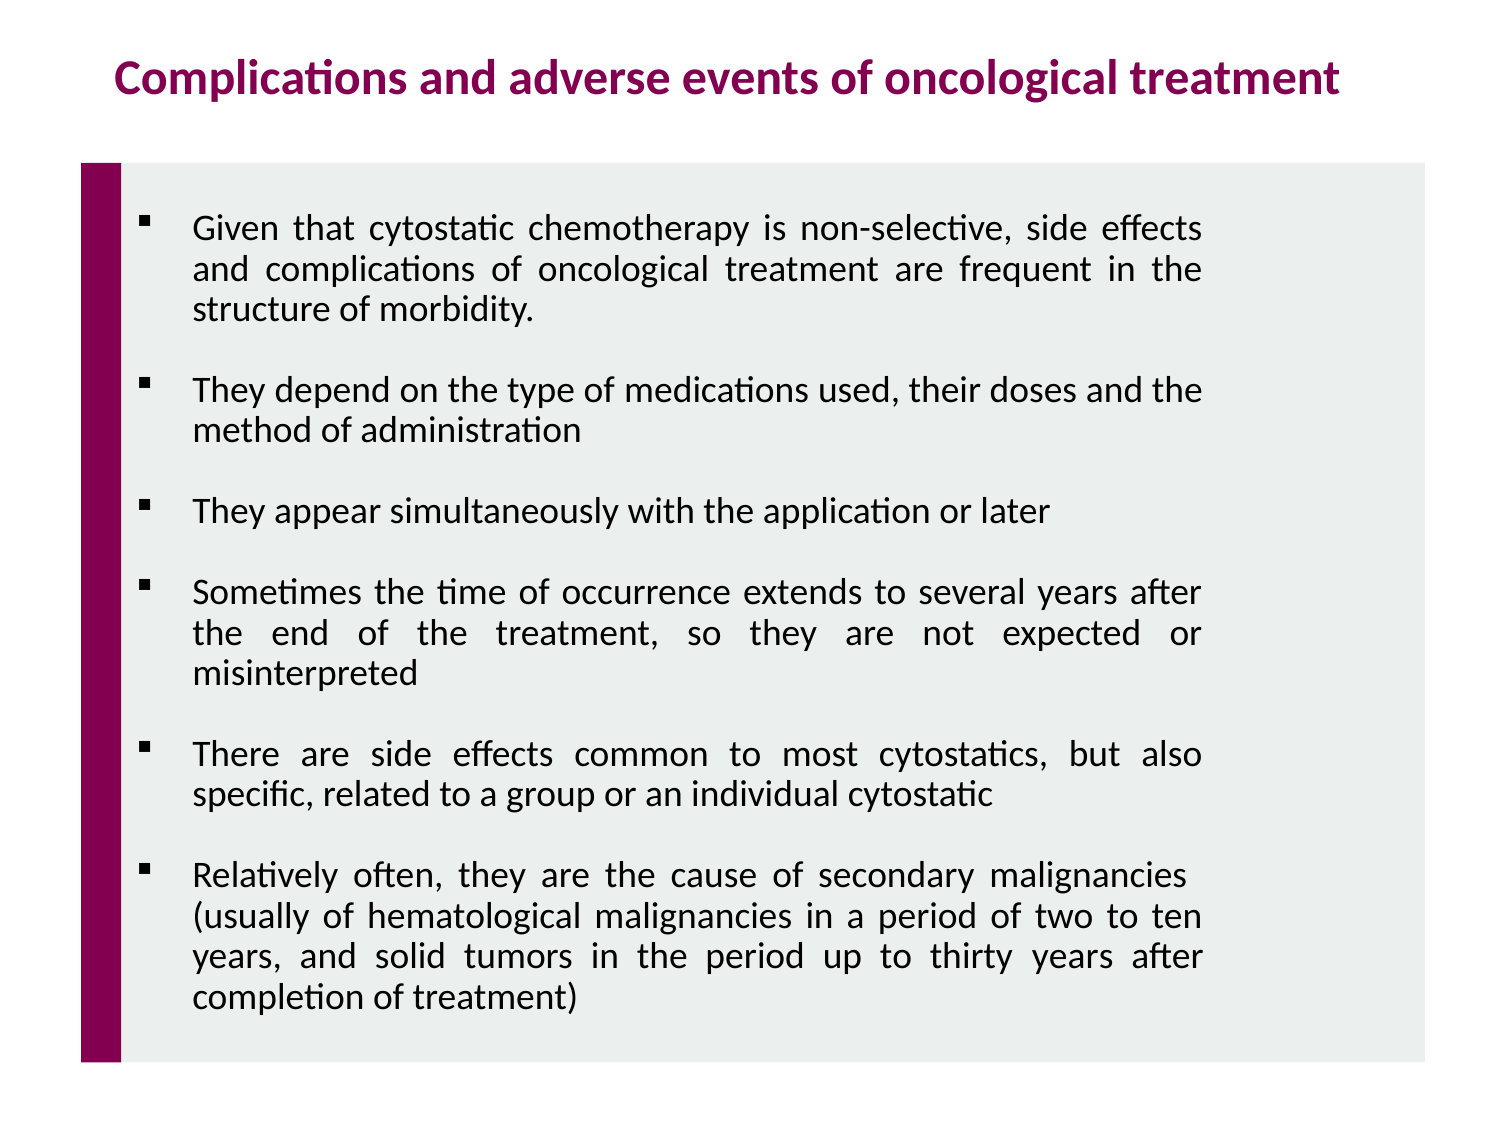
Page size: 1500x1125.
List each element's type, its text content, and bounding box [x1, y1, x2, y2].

text_box Given that cytostatic chemotherapy is non-selective, side effects and complications of oncological treatment are frequent in the structure of morbidity. They depend on the type of medications used, their doses and the method of administration They appear simultaneously with the application or later Sometimes the time of occurrence extends to several years after the end of the treatment, so they are not expected or misinterpreted There are side effects common to most cytostatics, but also specific, related to a group or an individual cytostatic Relatively often, they are the cause of secondary malignancies (usually of hematological malignancies in a period of two to ten years, and solid tumors in the period up to thirty years after completion of treatment) [122, 162, 1426, 1063]
text_box Complications and adverse events of oncological treatment [99, 37, 1388, 113]
text_box [80, 162, 122, 1063]
